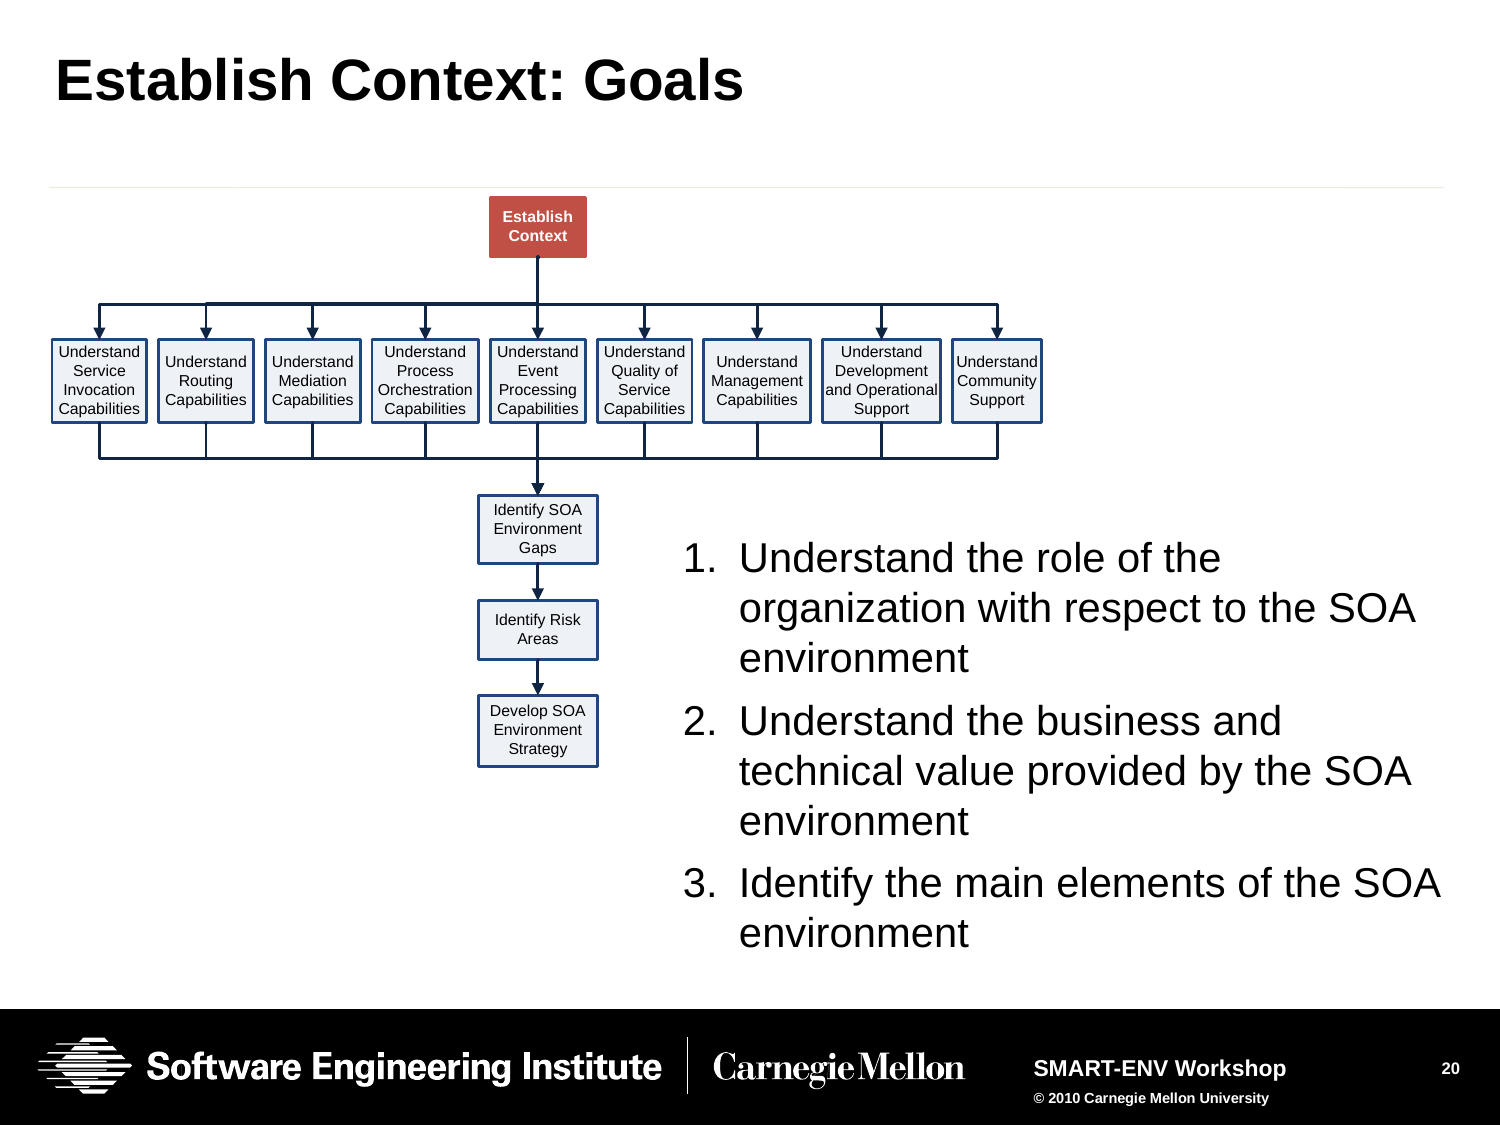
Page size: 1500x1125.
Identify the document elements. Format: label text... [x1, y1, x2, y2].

title Establish Context: Goals [55, 49, 1451, 114]
picture [48, 194, 1045, 770]
list Understand the role of the organization with respect to the SOA environment Understand the business and technical value provided by the SOA environment Identify the main elements of the SOA environment [682, 530, 1444, 958]
